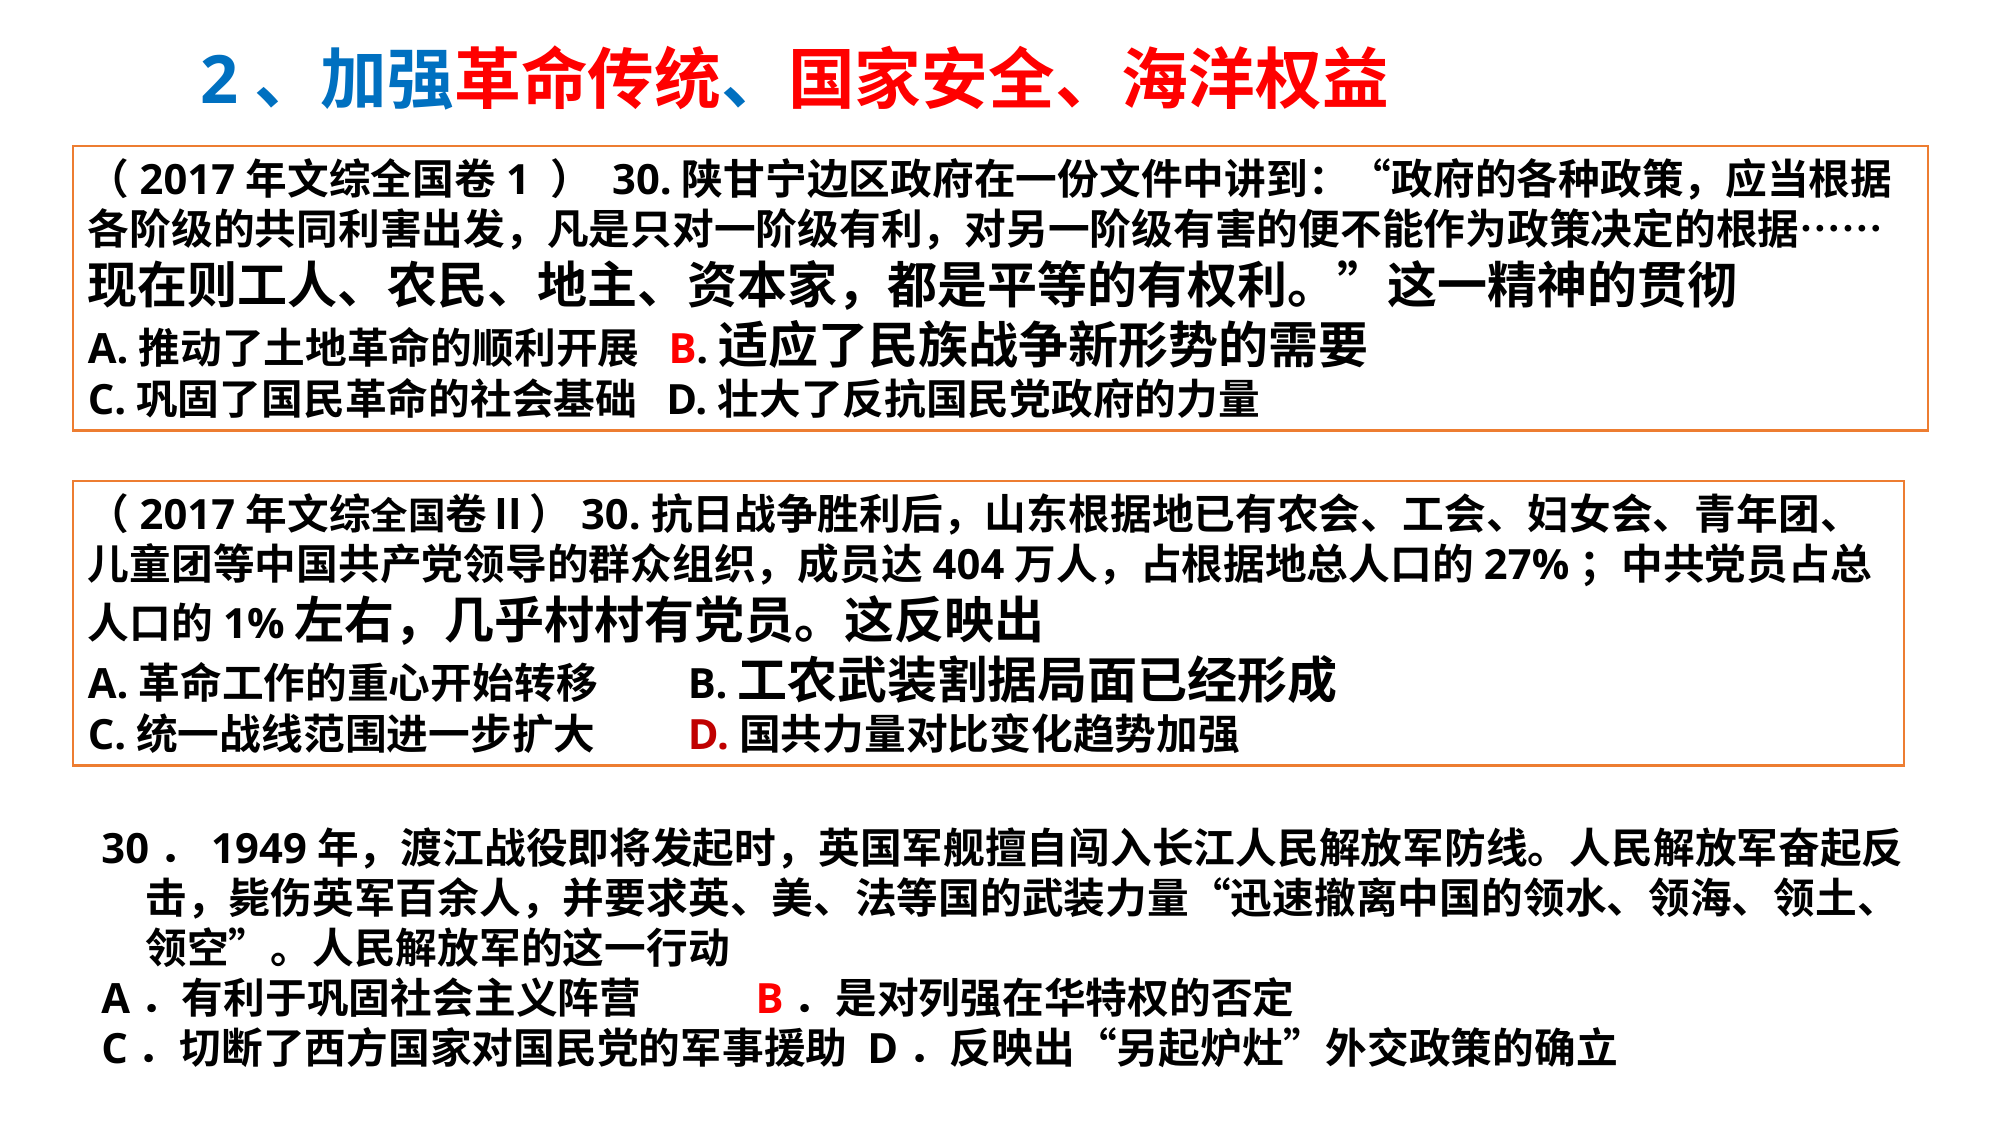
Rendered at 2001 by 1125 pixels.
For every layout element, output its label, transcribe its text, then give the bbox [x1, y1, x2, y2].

text_box （2017年文综全国卷Ⅱ）30.抗日战争胜利后，山东根据地已有农会、工会、妇女会、青年团、儿童团等中国共产党领导的群众组织，成员达404万人，占根据地总人口的27%；中共党员占总人口的1%左右，几乎村村有党员。这反映出 A.革命工作的重心开始转移 B.工农武装割据局面已经形成 C.统一战线范围进一步扩大 D.国共力量对比变化趋势加强 [72, 480, 1905, 767]
text_box 2、加强革命传统、国家安全、海洋权益 [185, 29, 1674, 125]
text_box 30．1949年，渡江战役即将发起时，英国军舰擅自闯入长江人民解放军防线。人民解放军奋起反击，毙伤英军百余人，并要求英、美、法等国的武装力量“迅速撤离中国的领水、领海、领土、领空”。人民解放军的这一行动 A．有利于巩固社会主义阵营 B．是对列强在华特权的否定 C．切断了西方国家对国民党的军事援助 D．反映出“另起炉灶”外交政策的确立 [86, 814, 1928, 1080]
text_box （2017年文综全国卷1 ） 30.陕甘宁边区政府在一份文件中讲到：“政府的各种政策，应当根据各阶级的共同利害出发，凡是只对一阶级有利，对另一阶级有害的便不能作为政策决定的根据……现在则工人、农民、地主、资本家，都是平等的有权利。”这一精神的贯彻 A.推动了土地革命的顺利开展 B.适应了民族战争新形势的需要 C.巩固了国民革命的社会基础 D.壮大了反抗国民党政府的力量 [72, 145, 1929, 432]
